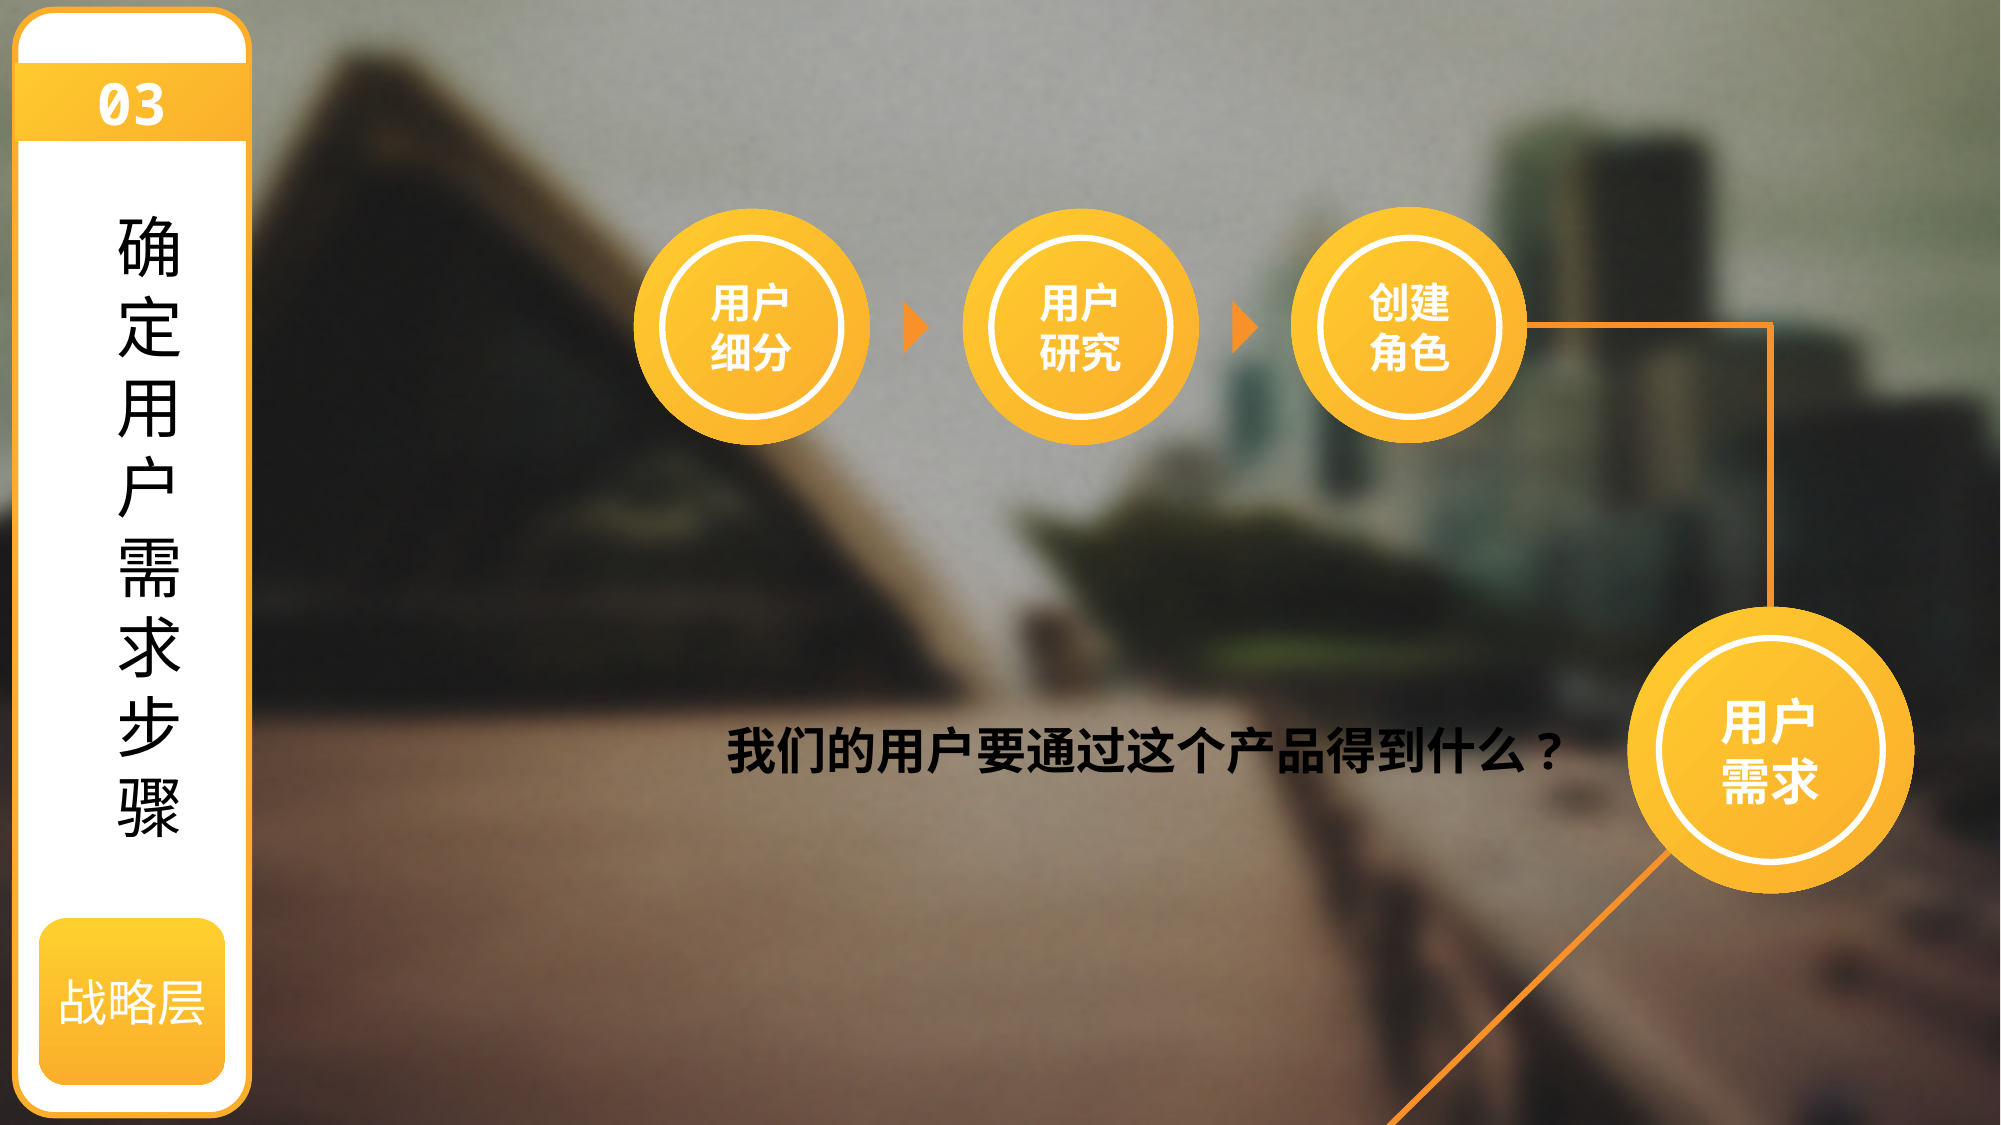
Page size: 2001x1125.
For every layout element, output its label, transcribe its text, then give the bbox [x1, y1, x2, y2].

text_box 用户需求 [1657, 636, 1884, 863]
text_box 用户细分 [661, 236, 843, 418]
text_box [1626, 605, 1770, 829]
text_box [14, 8, 250, 63]
text_box [14, 142, 250, 1117]
text_box [632, 207, 871, 446]
text_box 创建角色 [1319, 236, 1501, 418]
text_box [1373, 829, 1692, 1125]
text_box [961, 207, 1200, 446]
text_box 03 [14, 63, 250, 142]
text_box [1231, 298, 1260, 357]
text_box [1290, 206, 1528, 444]
text_box 用户研究 [990, 236, 1172, 418]
text_box 我们的用户要通过这个产品得到什么? [707, 708, 1574, 791]
text_box [37, 917, 227, 1086]
text_box 确定用户需求步骤 [101, 198, 161, 853]
text_box 战略层 [39, 963, 225, 1039]
text_box [902, 298, 931, 357]
text_box [1692, 605, 1916, 895]
